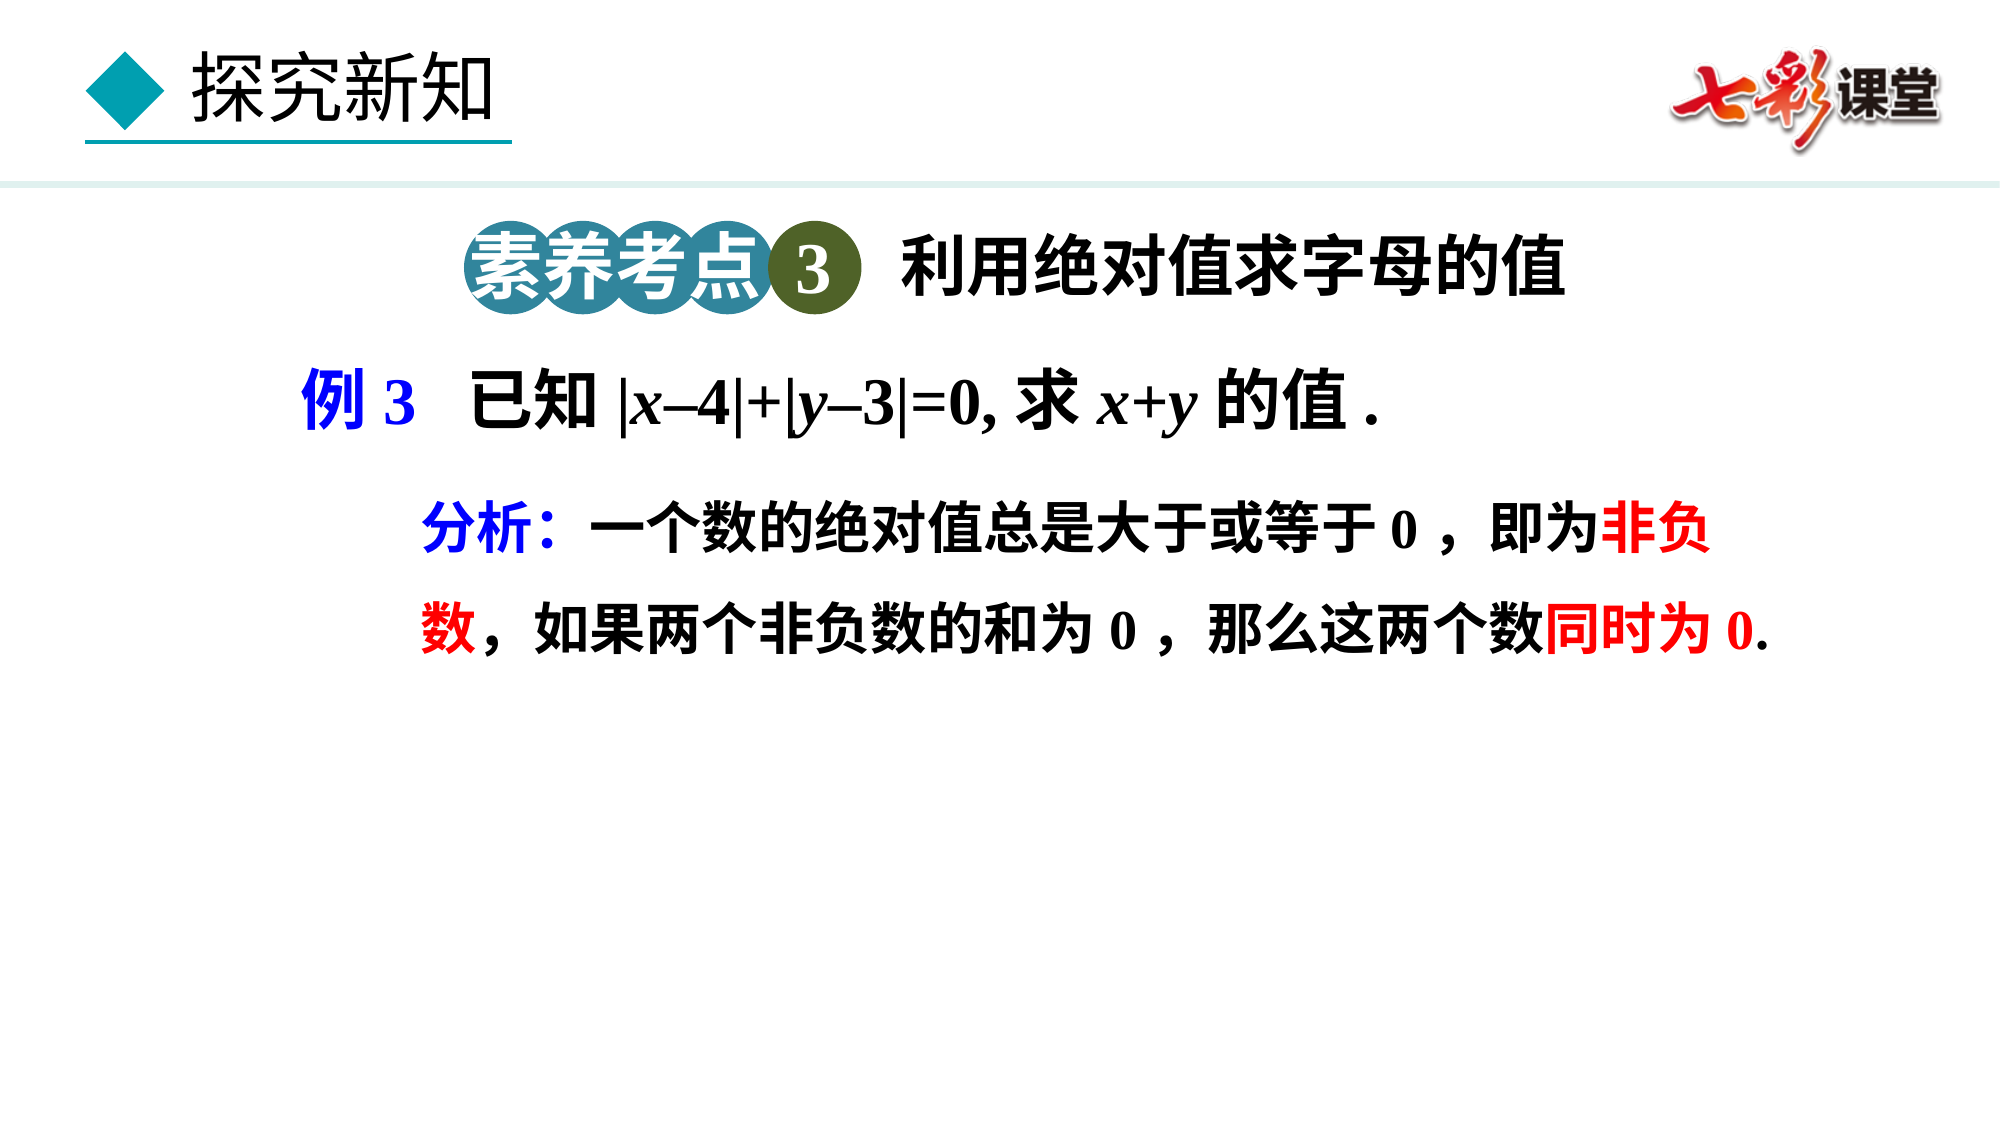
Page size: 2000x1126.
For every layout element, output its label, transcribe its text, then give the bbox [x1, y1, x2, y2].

text_box 例3 已知|x–4|+|y–3|=0,求x+y的值. [280, 347, 1680, 448]
text_box 分析：一个数的绝对值总是大于或等于0，即为非负数，如果两个非负数的和为0，那么这两个数同时为0. [400, 448, 1826, 671]
picture [1666, 42, 1948, 157]
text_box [454, 213, 862, 318]
text_box 利用绝对值求字母的值 [880, 213, 2000, 314]
